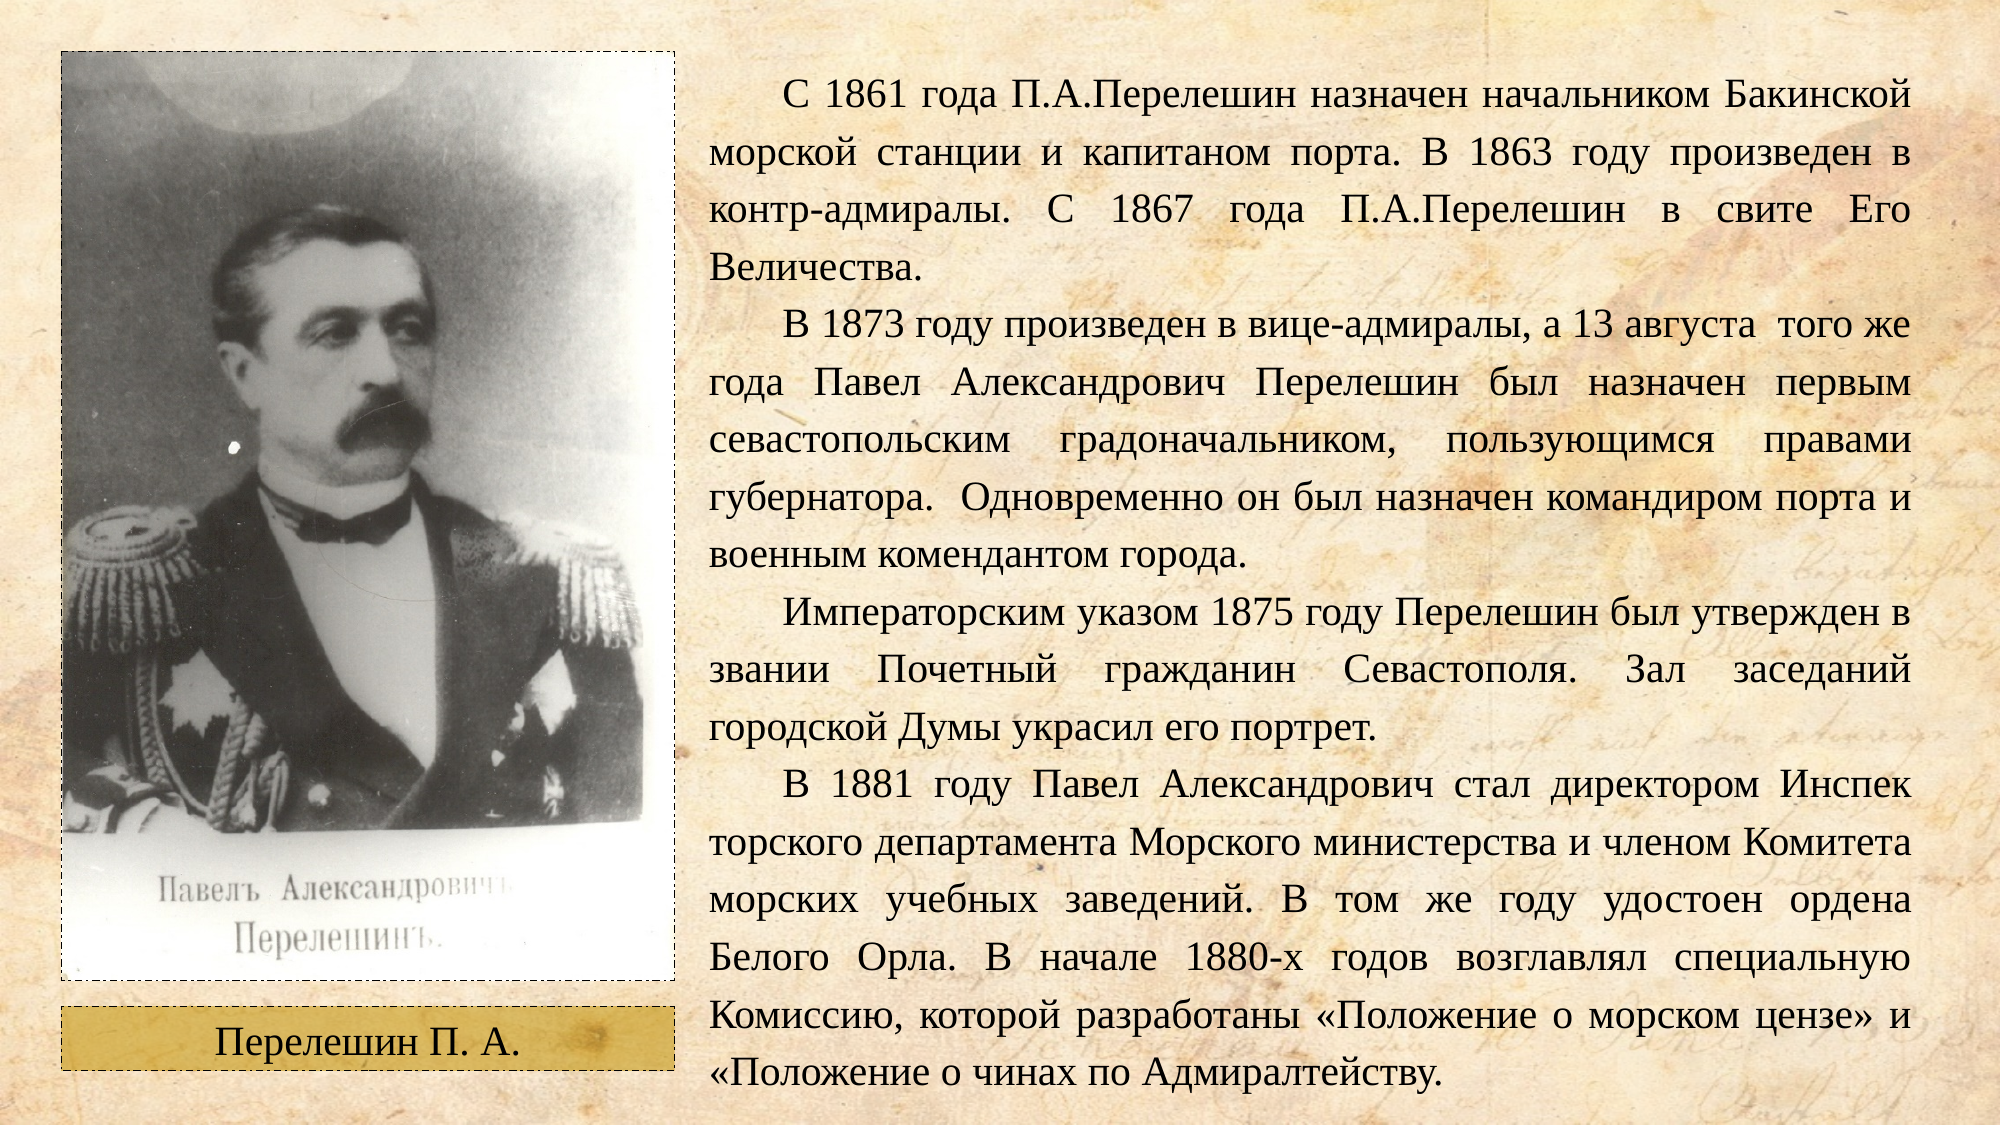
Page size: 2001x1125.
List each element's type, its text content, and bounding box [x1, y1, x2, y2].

text_box Перелешин П. А. [61, 1006, 675, 1071]
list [61, 51, 675, 981]
text_box С 1861 года П.А.Перелешин назначен начальником Бакинской морской станции и капитаном порта. В 1863 году произведен в контр-адмиралы. С 1867 года П.А.Перелешин в свите Его Величества. В 1873 году произведен в вице-адмиралы, а 13 августа того же года Павел Александро­вич Перелешин был назначен первым севастопольским градона­чальником, пользующимся правами губернатора. Одновременно он был назначен командиром порта и военным комендантом города. Императорским указом 1875 году Перелешин был утвержден в звании Почетный гражданин Севастополя. Зал заседаний городской Думы украсил его портрет. В 1881 году Павел Александрович стал директором Инспек­торского департамента Морского министерства и членом Коми­тета морских учебных заведений. В том же году удостоен орде­на Белого Орла. В начале 1880-х годов возглавлял специальную Комиссию, которой разработаны «Положение о морском цензе» и «Положение о чинах по Адмиралтейству. [693, 51, 1927, 1125]
